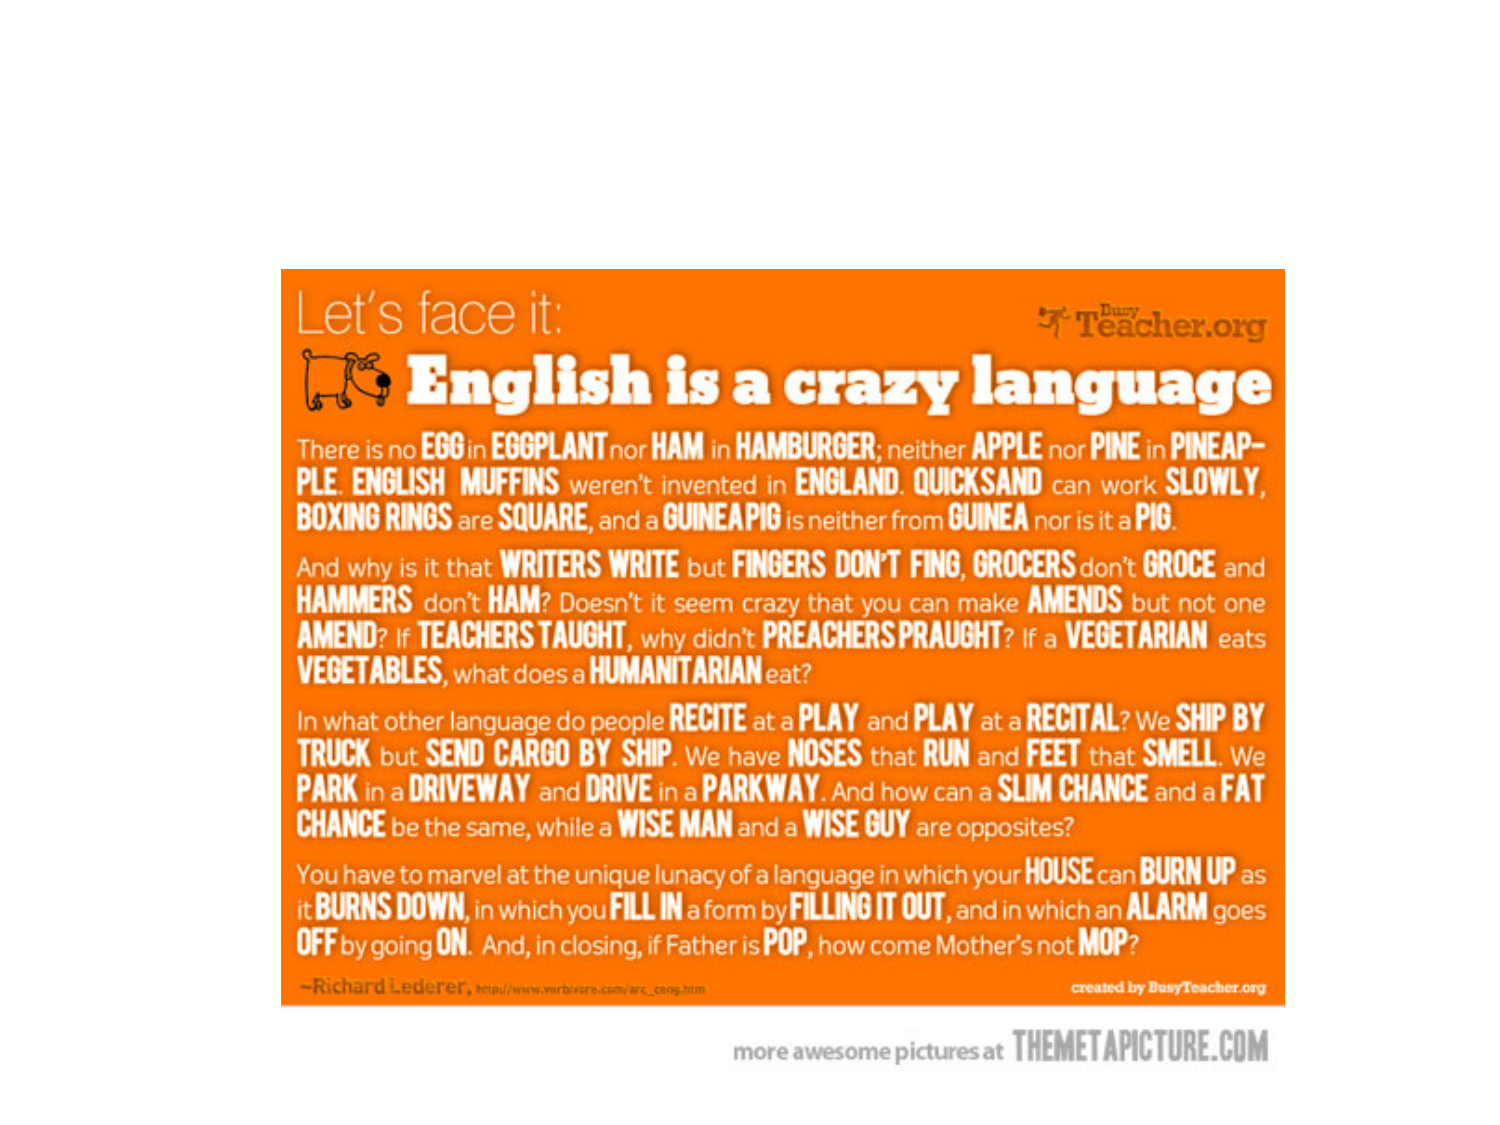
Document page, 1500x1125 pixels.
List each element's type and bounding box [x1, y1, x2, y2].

list [280, 269, 1285, 1082]
